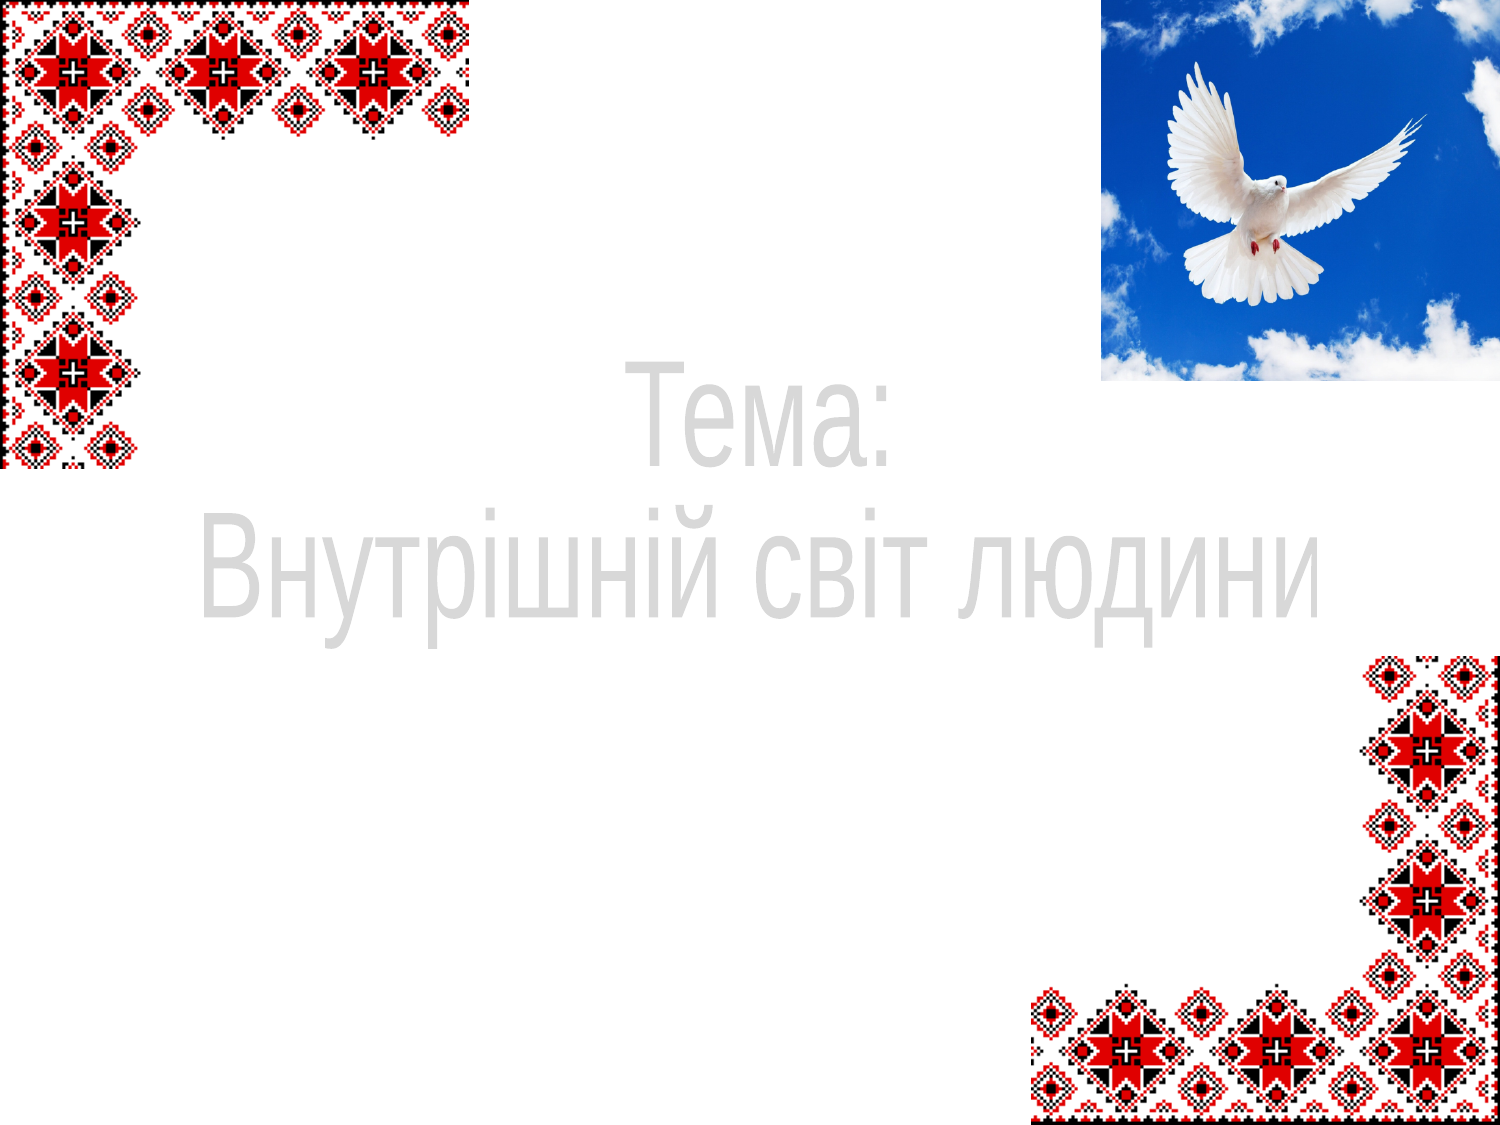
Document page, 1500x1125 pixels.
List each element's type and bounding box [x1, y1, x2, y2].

picture [0, 0, 469, 469]
picture [1101, 0, 1500, 381]
picture [1030, 655, 1500, 1125]
